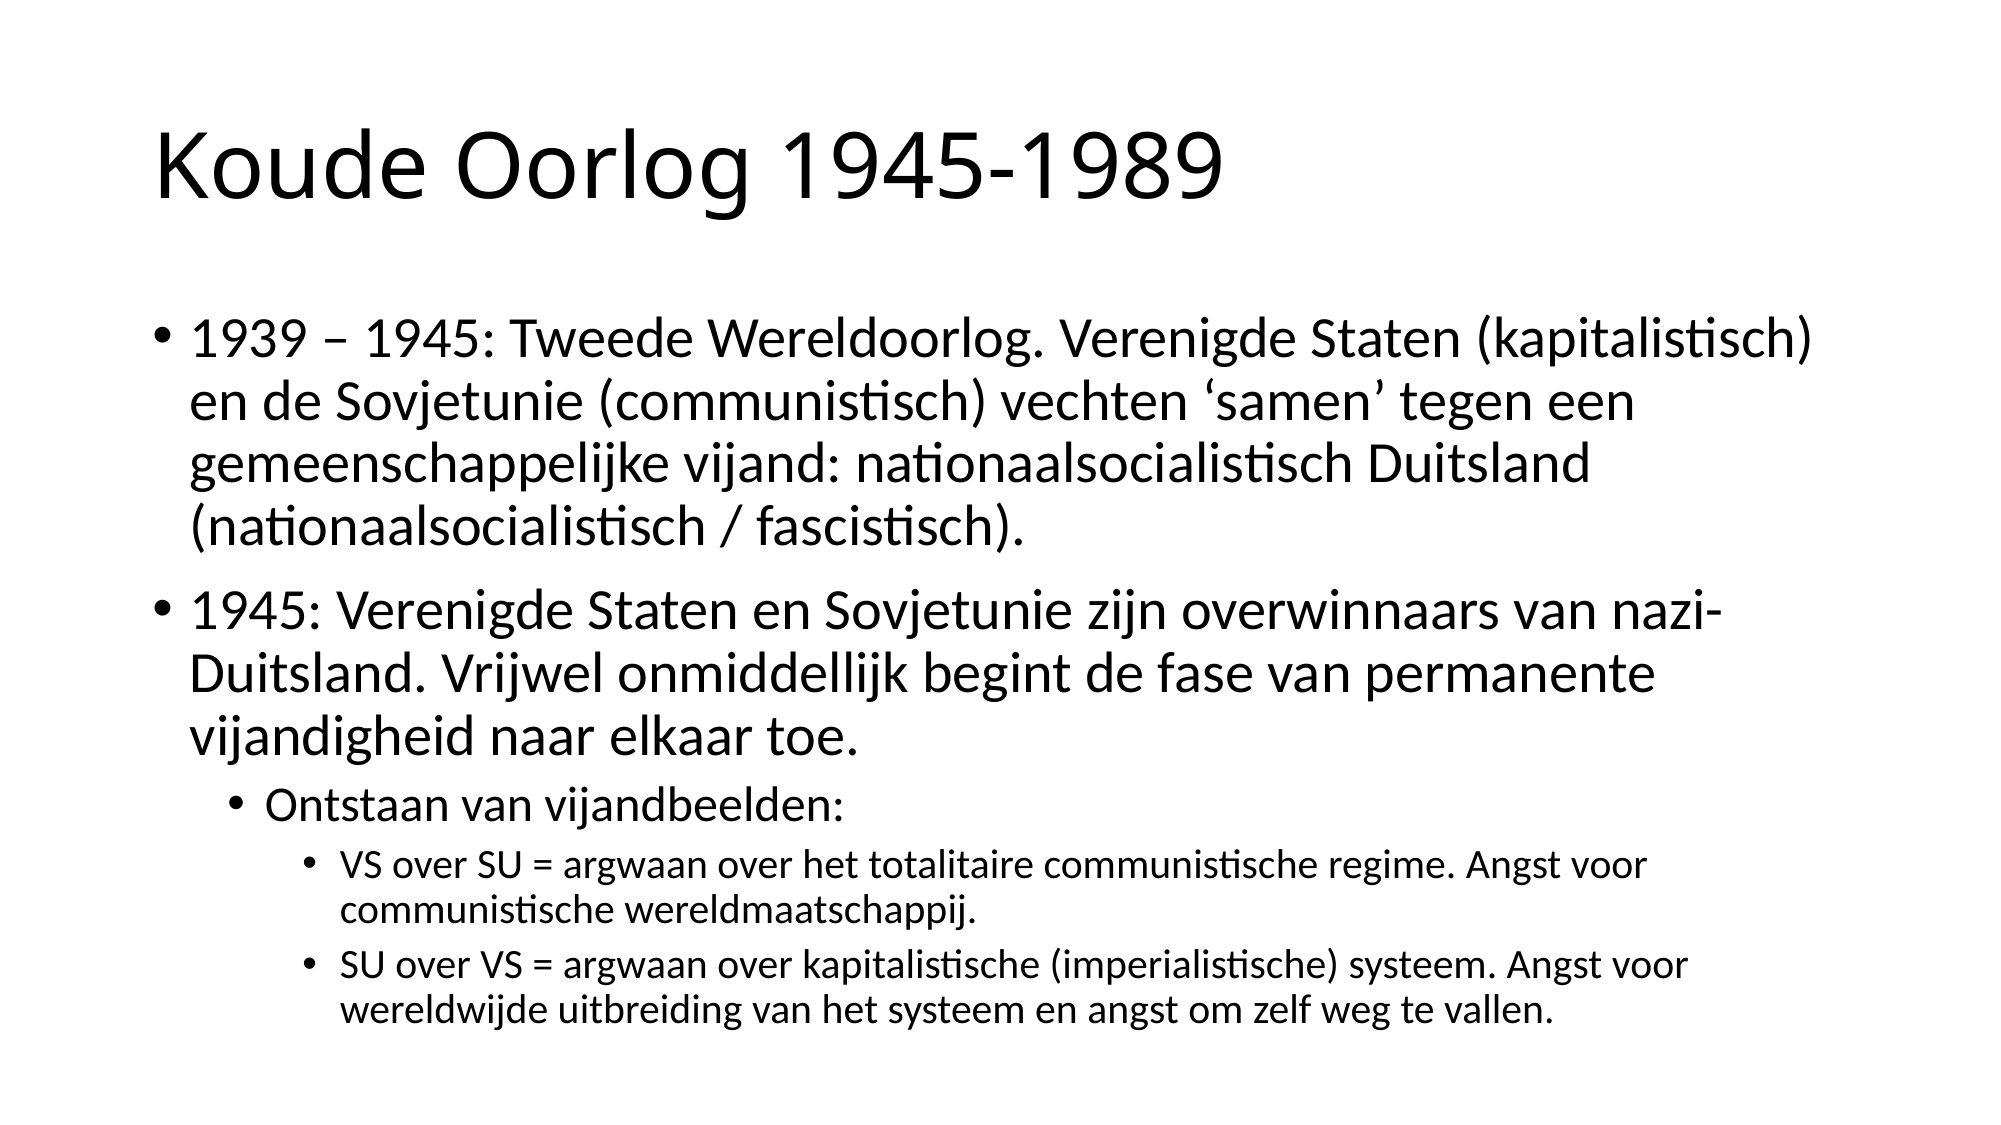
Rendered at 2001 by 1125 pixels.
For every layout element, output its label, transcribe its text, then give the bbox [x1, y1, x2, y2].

list 1939 – 1945: Tweede Wereldoorlog. Verenigde Staten (kapitalistisch) en de Sovjetunie (communistisch) vechten ‘samen’ tegen een gemeenschappelijke vijand: nationaalsocialistisch Duitsland (nationaalsocialistisch / fascistisch). 1945: Verenigde Staten en Sovjetunie zijn overwinnaars van nazi-Duitsland. Vrijwel onmiddellijk begint de fase van permanente vijandigheid naar elkaar toe. Ontstaan van vijandbeelden: VS over SU = argwaan over het totalitaire communistische regime. Angst voor communistische wereldmaatschappij. SU over VS = argwaan over kapitalistische (imperialistische) systeem. Angst voor wereldwijde uitbreiding van het systeem en angst om zelf weg te vallen. [137, 299, 1863, 1063]
title Koude Oorlog 1945-1989 [137, 59, 1863, 278]
